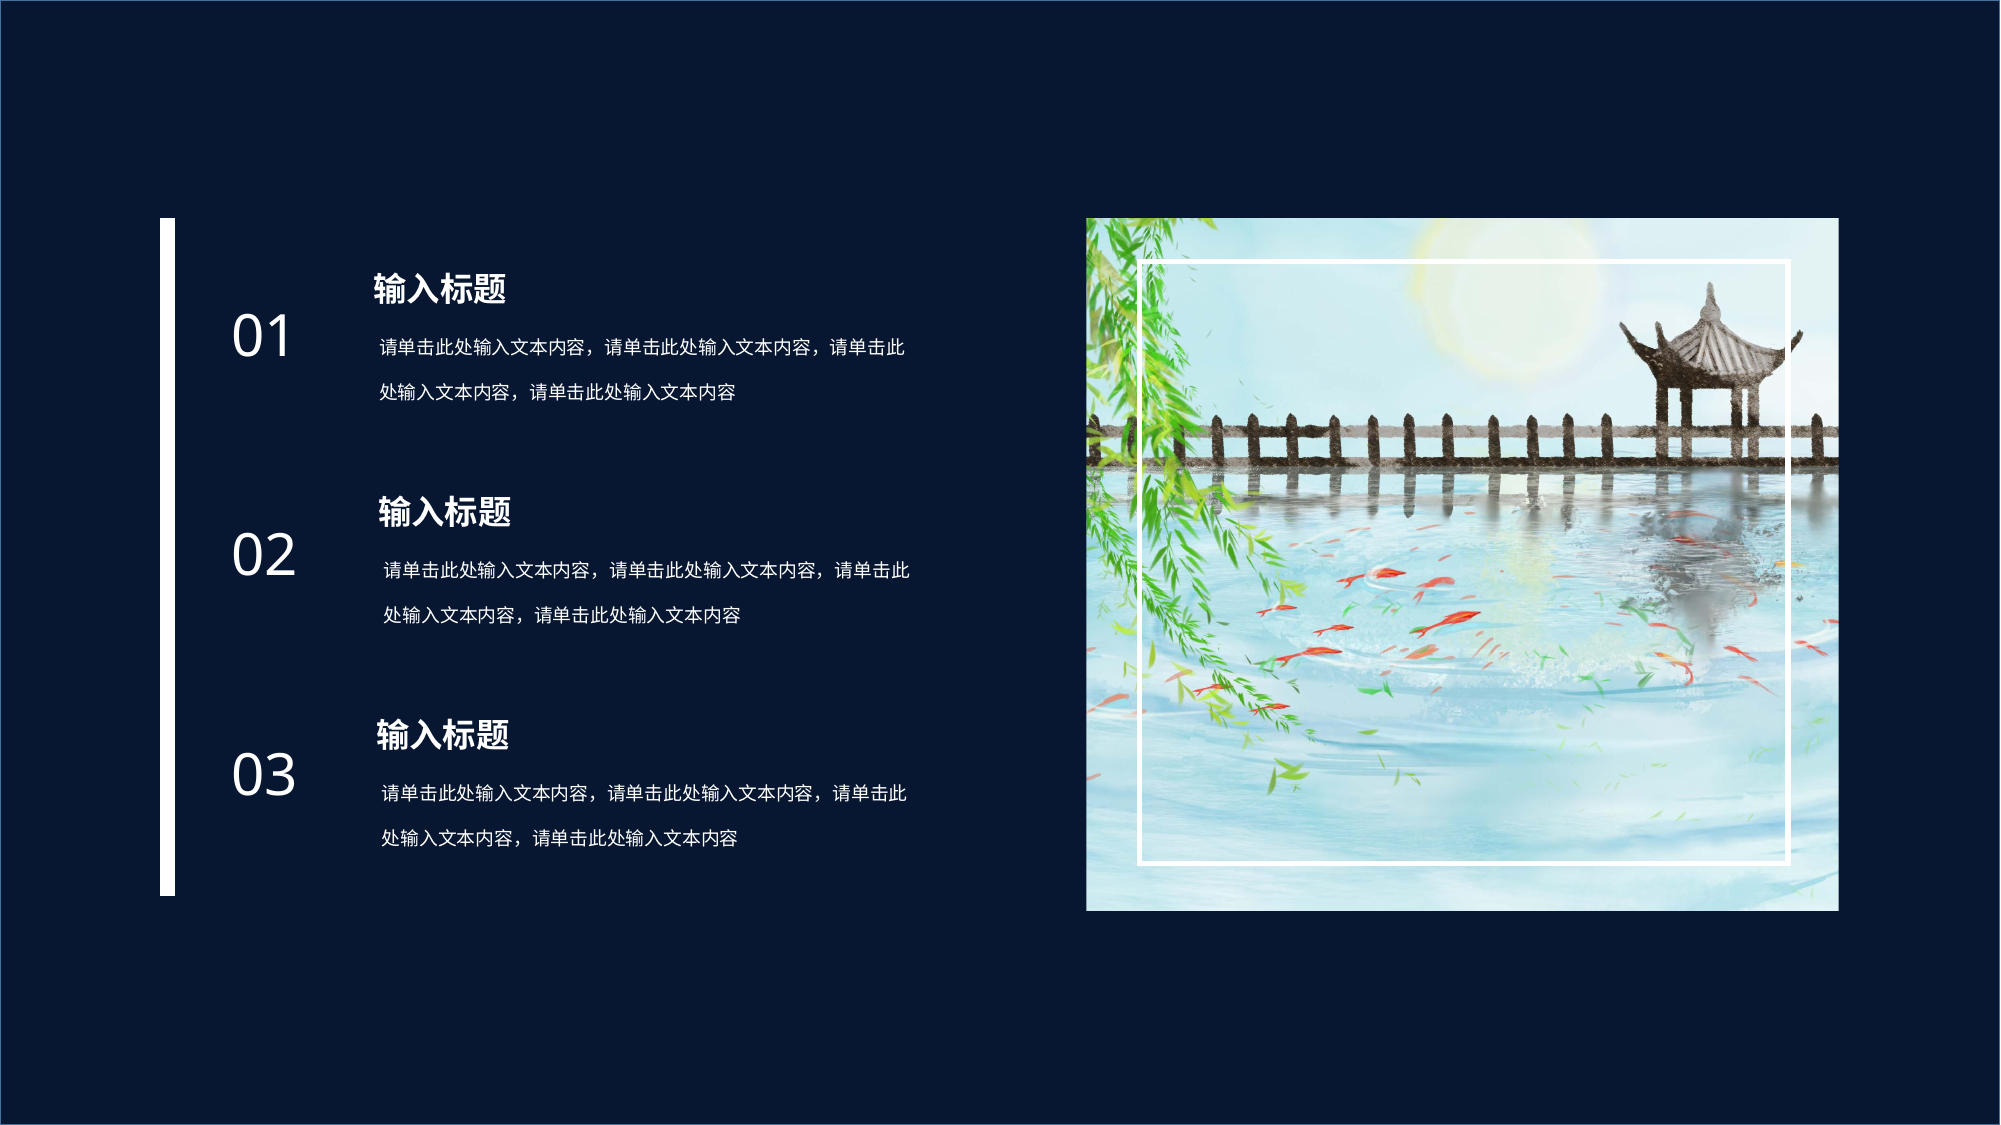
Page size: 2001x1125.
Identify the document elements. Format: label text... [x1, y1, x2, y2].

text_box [363, 483, 939, 627]
text_box 02 [198, 509, 313, 595]
text_box 03 [198, 729, 313, 815]
text_box [160, 218, 175, 896]
picture [1086, 218, 1839, 911]
text_box 01 [198, 290, 313, 376]
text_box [361, 706, 936, 850]
text_box [0, 0, 2000, 1125]
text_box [358, 260, 934, 405]
